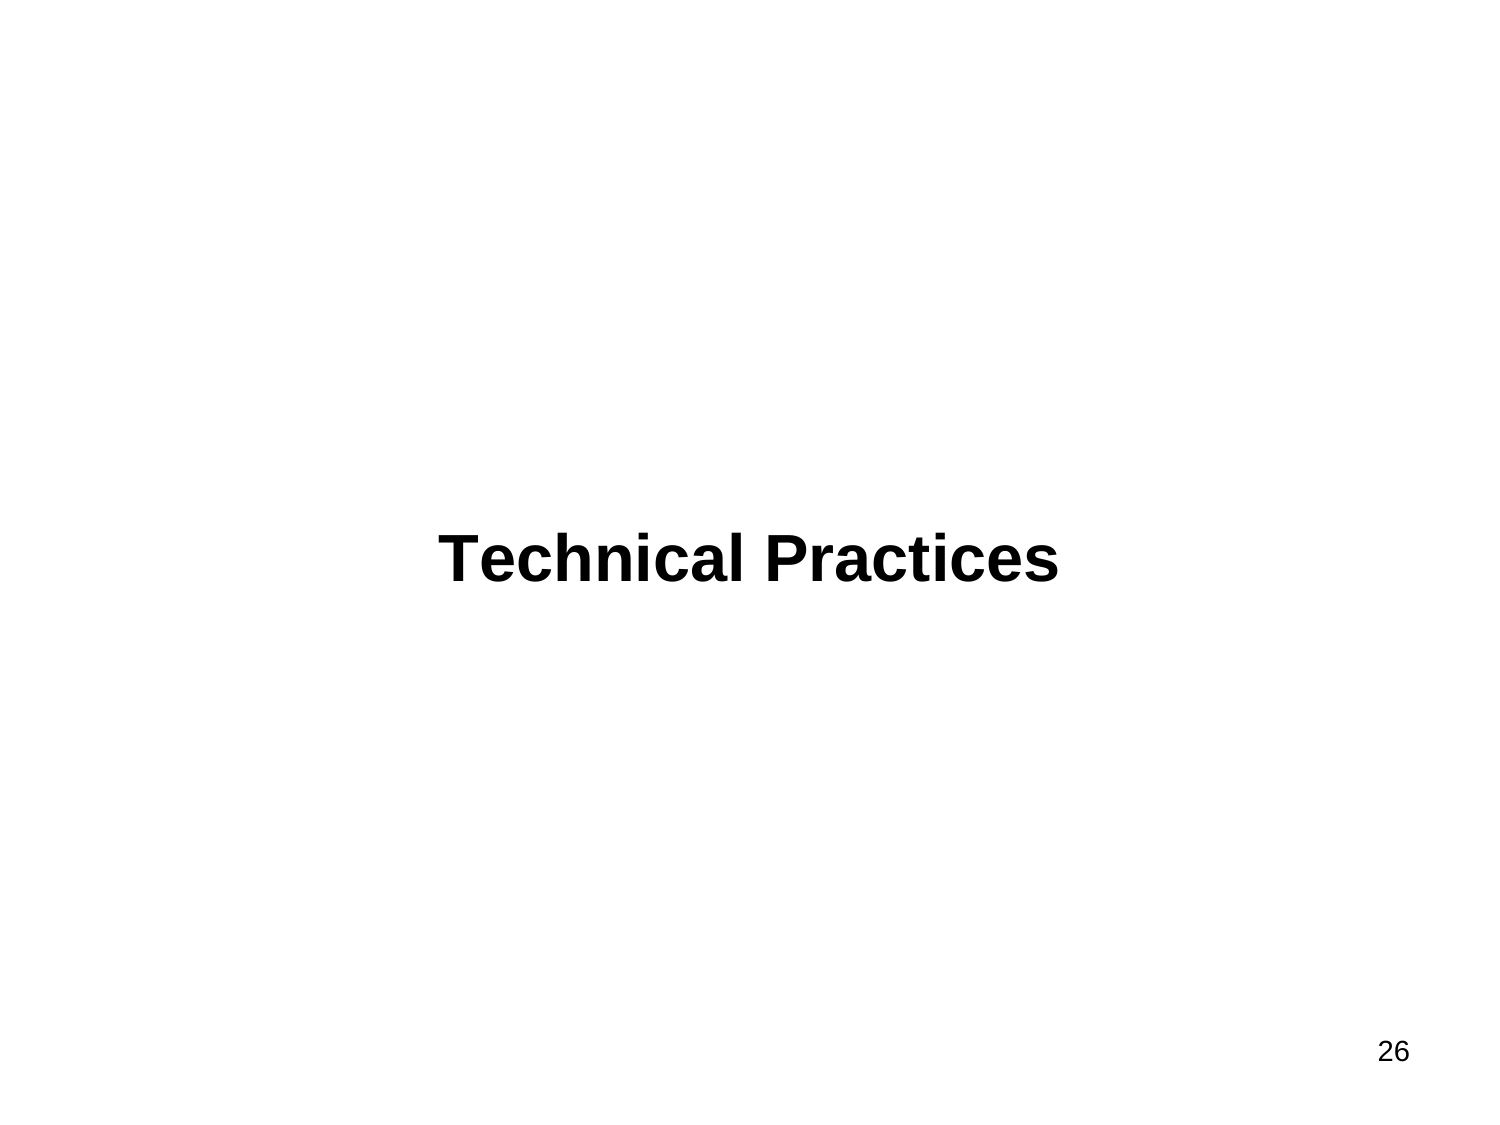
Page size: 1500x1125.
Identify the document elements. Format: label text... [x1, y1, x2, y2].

subtitle Technical Practices [125, 184, 1375, 953]
text_box <number> [1074, 1024, 1425, 1103]
